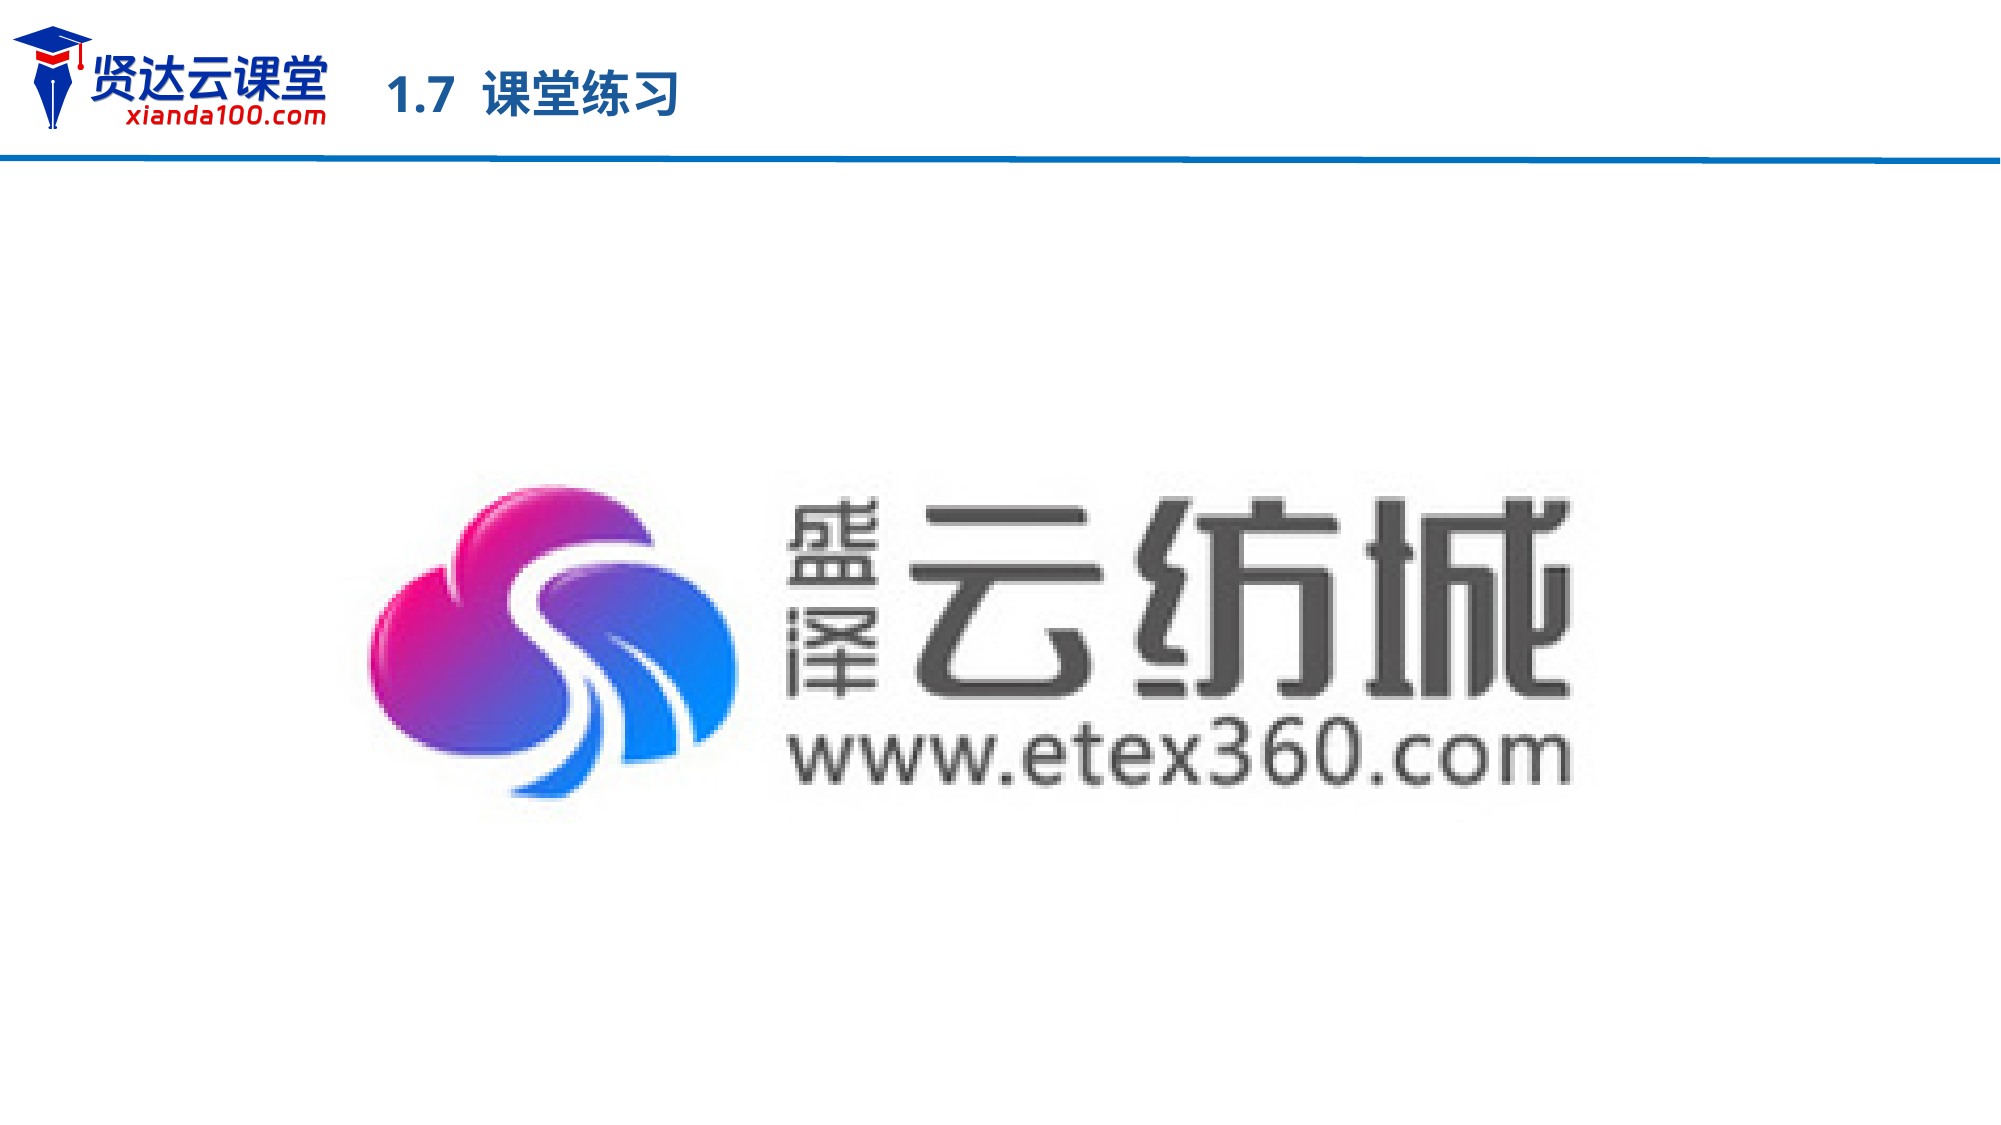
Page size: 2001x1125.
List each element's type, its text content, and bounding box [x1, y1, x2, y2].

picture [0, 7, 353, 155]
picture [290, 361, 1783, 866]
text_box 1.7 课堂练习 [370, 54, 1007, 130]
